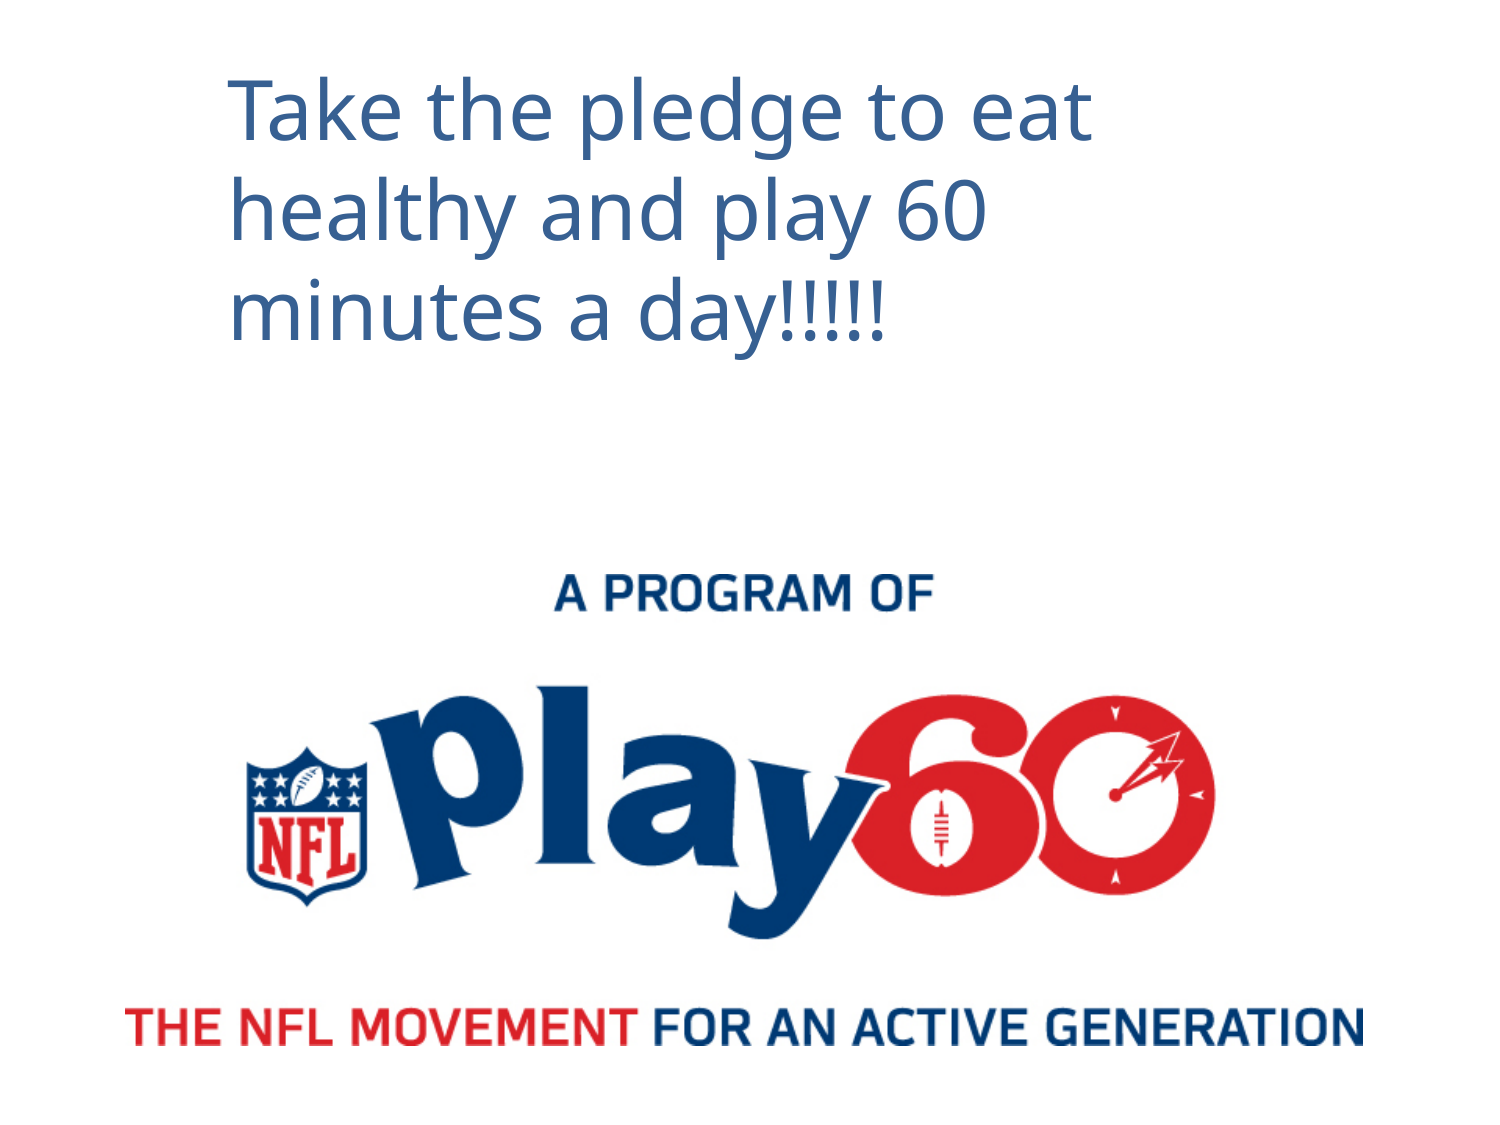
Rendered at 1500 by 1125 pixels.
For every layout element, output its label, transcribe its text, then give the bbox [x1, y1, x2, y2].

text_box Take the pledge to eat healthy and play 60 minutes a day!!!!! [212, 50, 1188, 365]
picture [124, 574, 1363, 1046]
